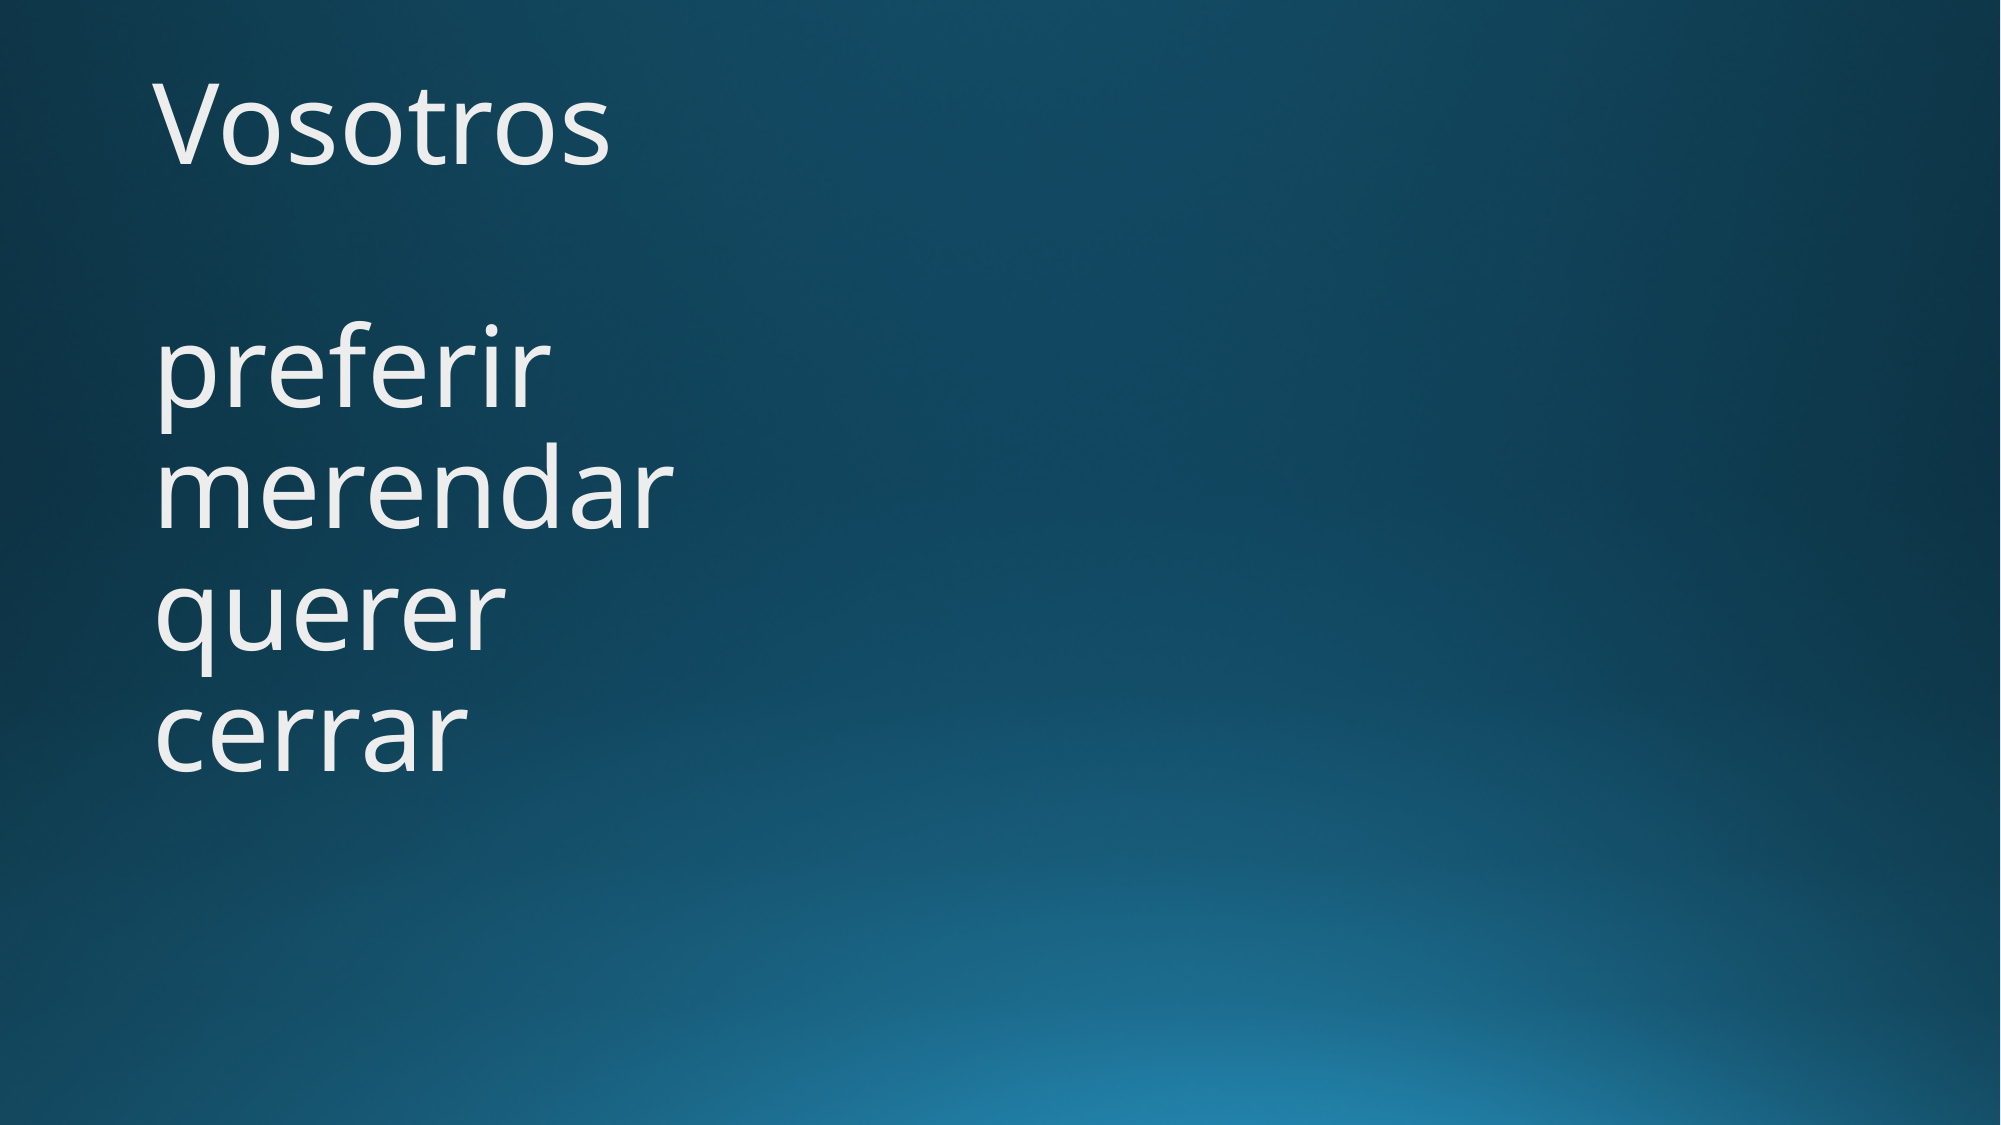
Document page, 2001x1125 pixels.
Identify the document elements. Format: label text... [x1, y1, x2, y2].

picture [0, 0, 2001, 1125]
text_box Vosotros preferir merendar querer cerrar [137, 59, 1863, 897]
